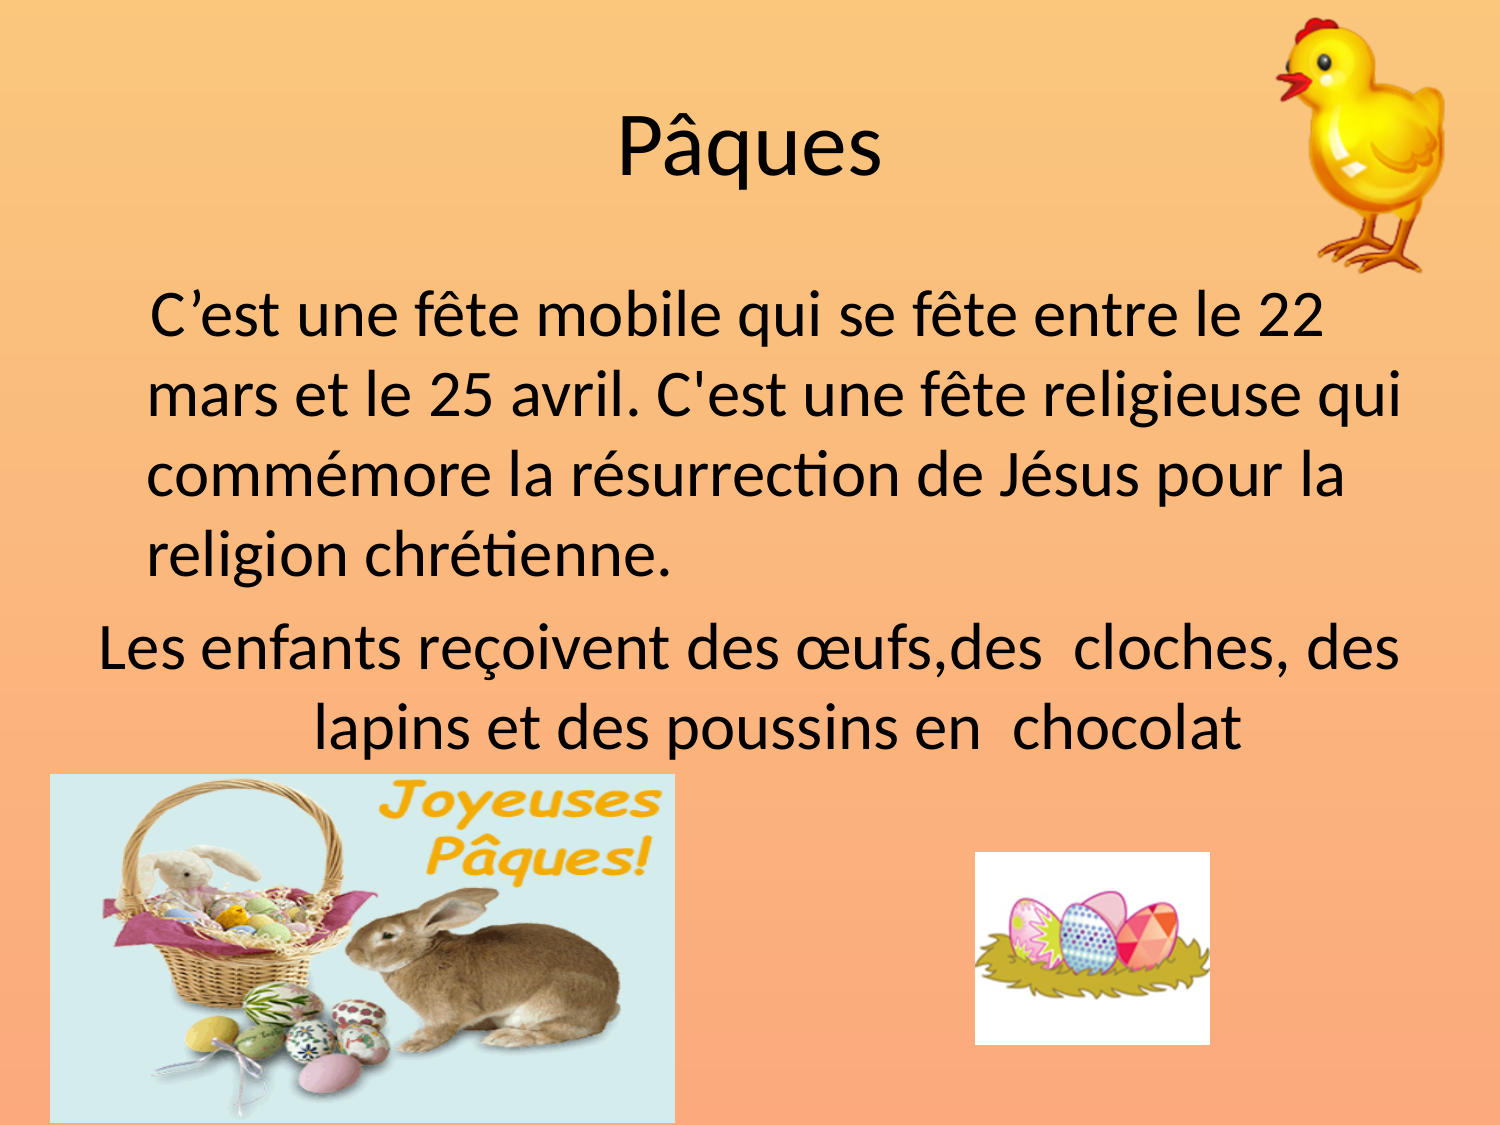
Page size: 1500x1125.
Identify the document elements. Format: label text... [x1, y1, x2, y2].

picture [49, 774, 676, 1123]
picture [1219, 0, 1500, 282]
picture [974, 852, 1210, 1045]
title Pâques [75, 45, 1214, 233]
list C’est une fête mobile qui se fête entre le 22 mars et le 25 avril. C'est une fête religieuse qui commémore la résurrection de Jésus pour la religion chrétienne. Les enfants reçoivent des œufs,des cloches, des lapins et des poussins en chocolat [75, 262, 1425, 1005]
